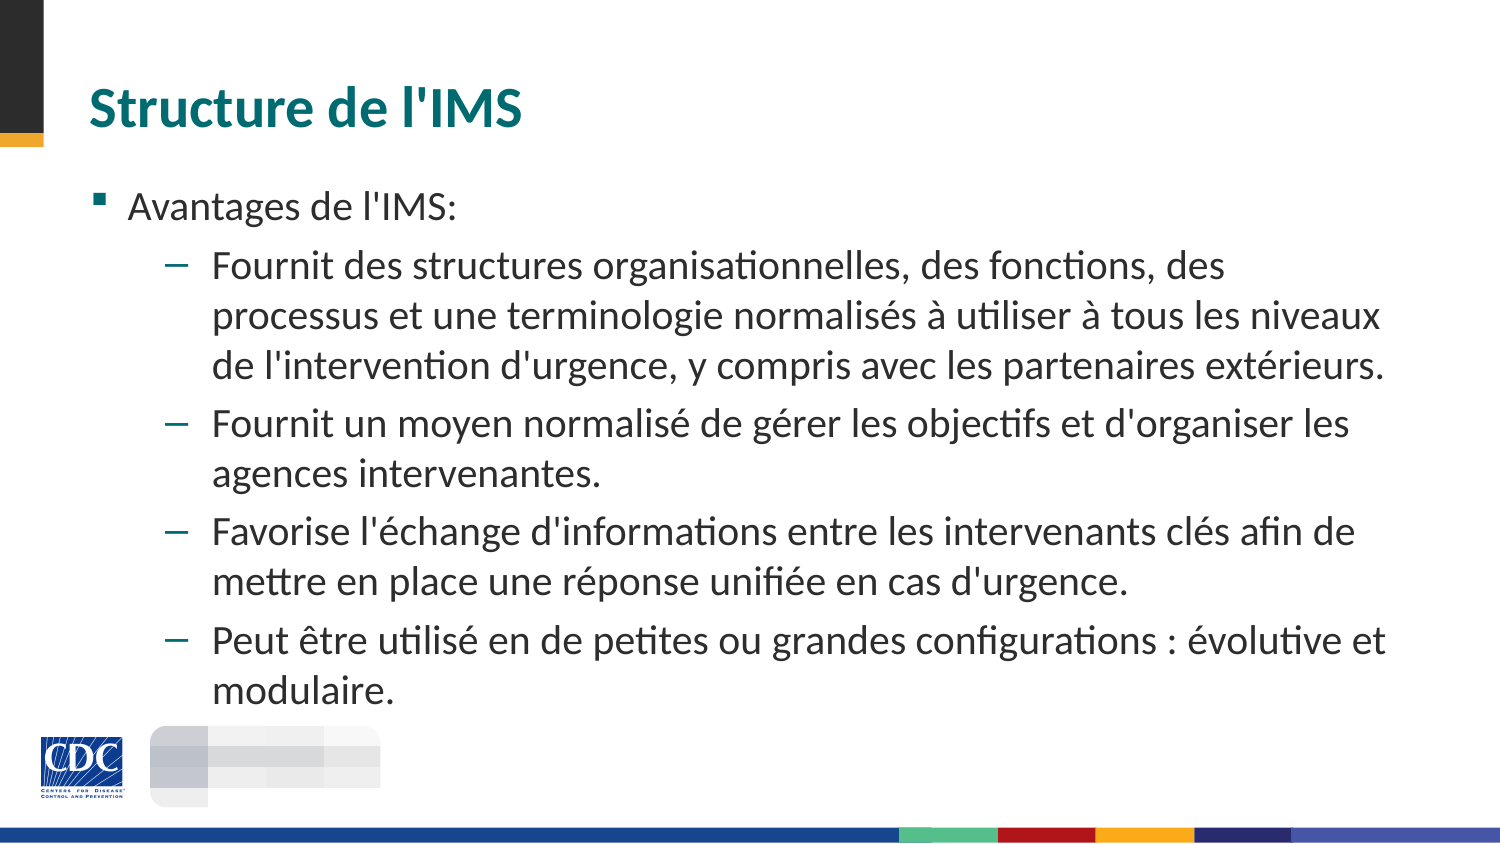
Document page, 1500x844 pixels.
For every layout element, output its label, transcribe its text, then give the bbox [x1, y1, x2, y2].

picture [41, 737, 125, 798]
title Structure de l'IMS [75, 33, 1425, 147]
list Avantages de l'IMS: Fournit des structures organisationnelles, des fonctions, des processus et une terminologie normalisés à utiliser à tous les niveaux de l'intervention d'urgence, y compris avec les partenaires extérieurs. Fournit un moyen normalisé de gérer les objectifs et d'organiser les agences intervenantes. Favorise l'échange d'informations entre les intervenants clés afin de mettre en place une réponse unifiée en cas d'urgence. Peut être utilisé en de petites ou grandes configurations : évolutive et modulaire. [75, 171, 1414, 720]
